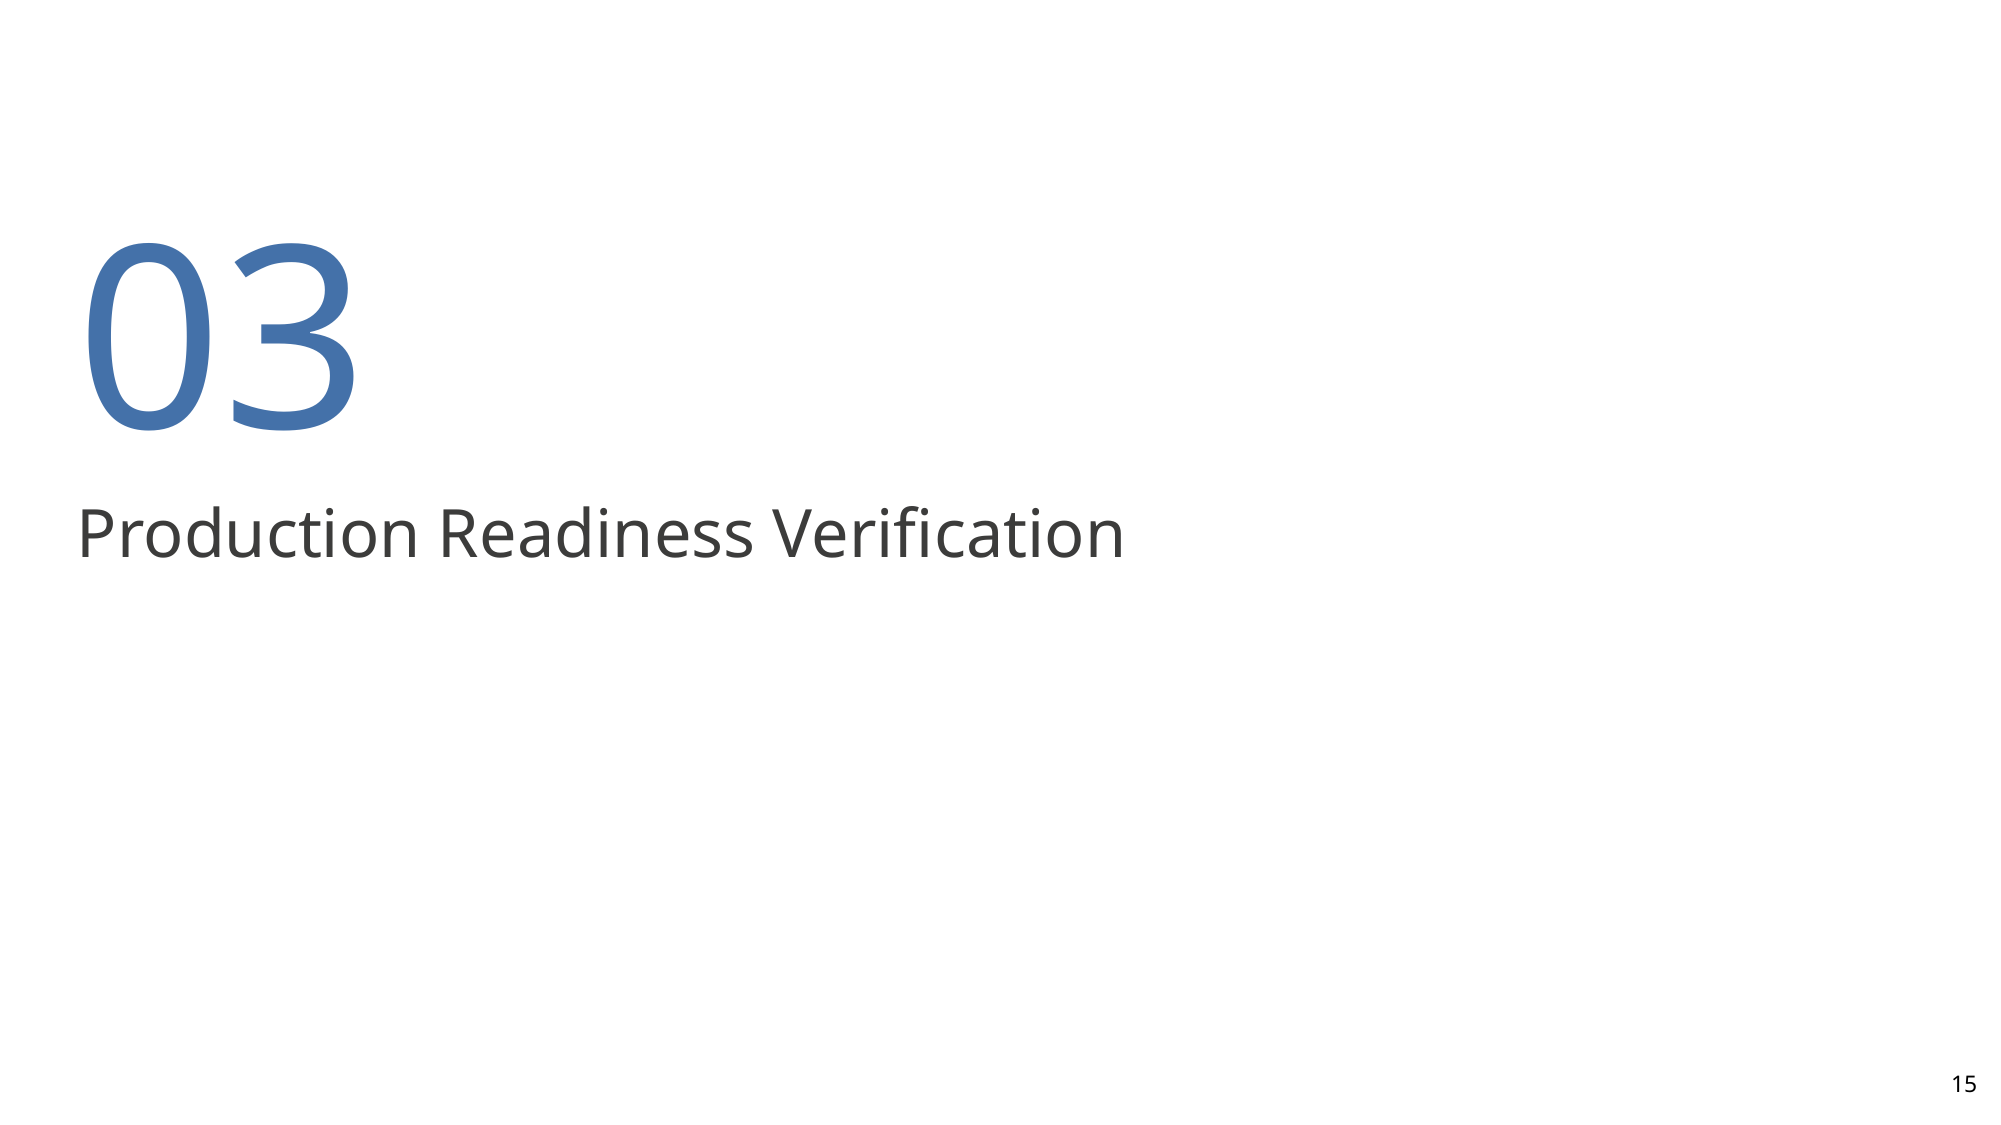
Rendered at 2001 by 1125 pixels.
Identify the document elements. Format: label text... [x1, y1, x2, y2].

title Production Readiness Verification [76, 499, 1532, 589]
list 03 [0, 0, 542, 480]
